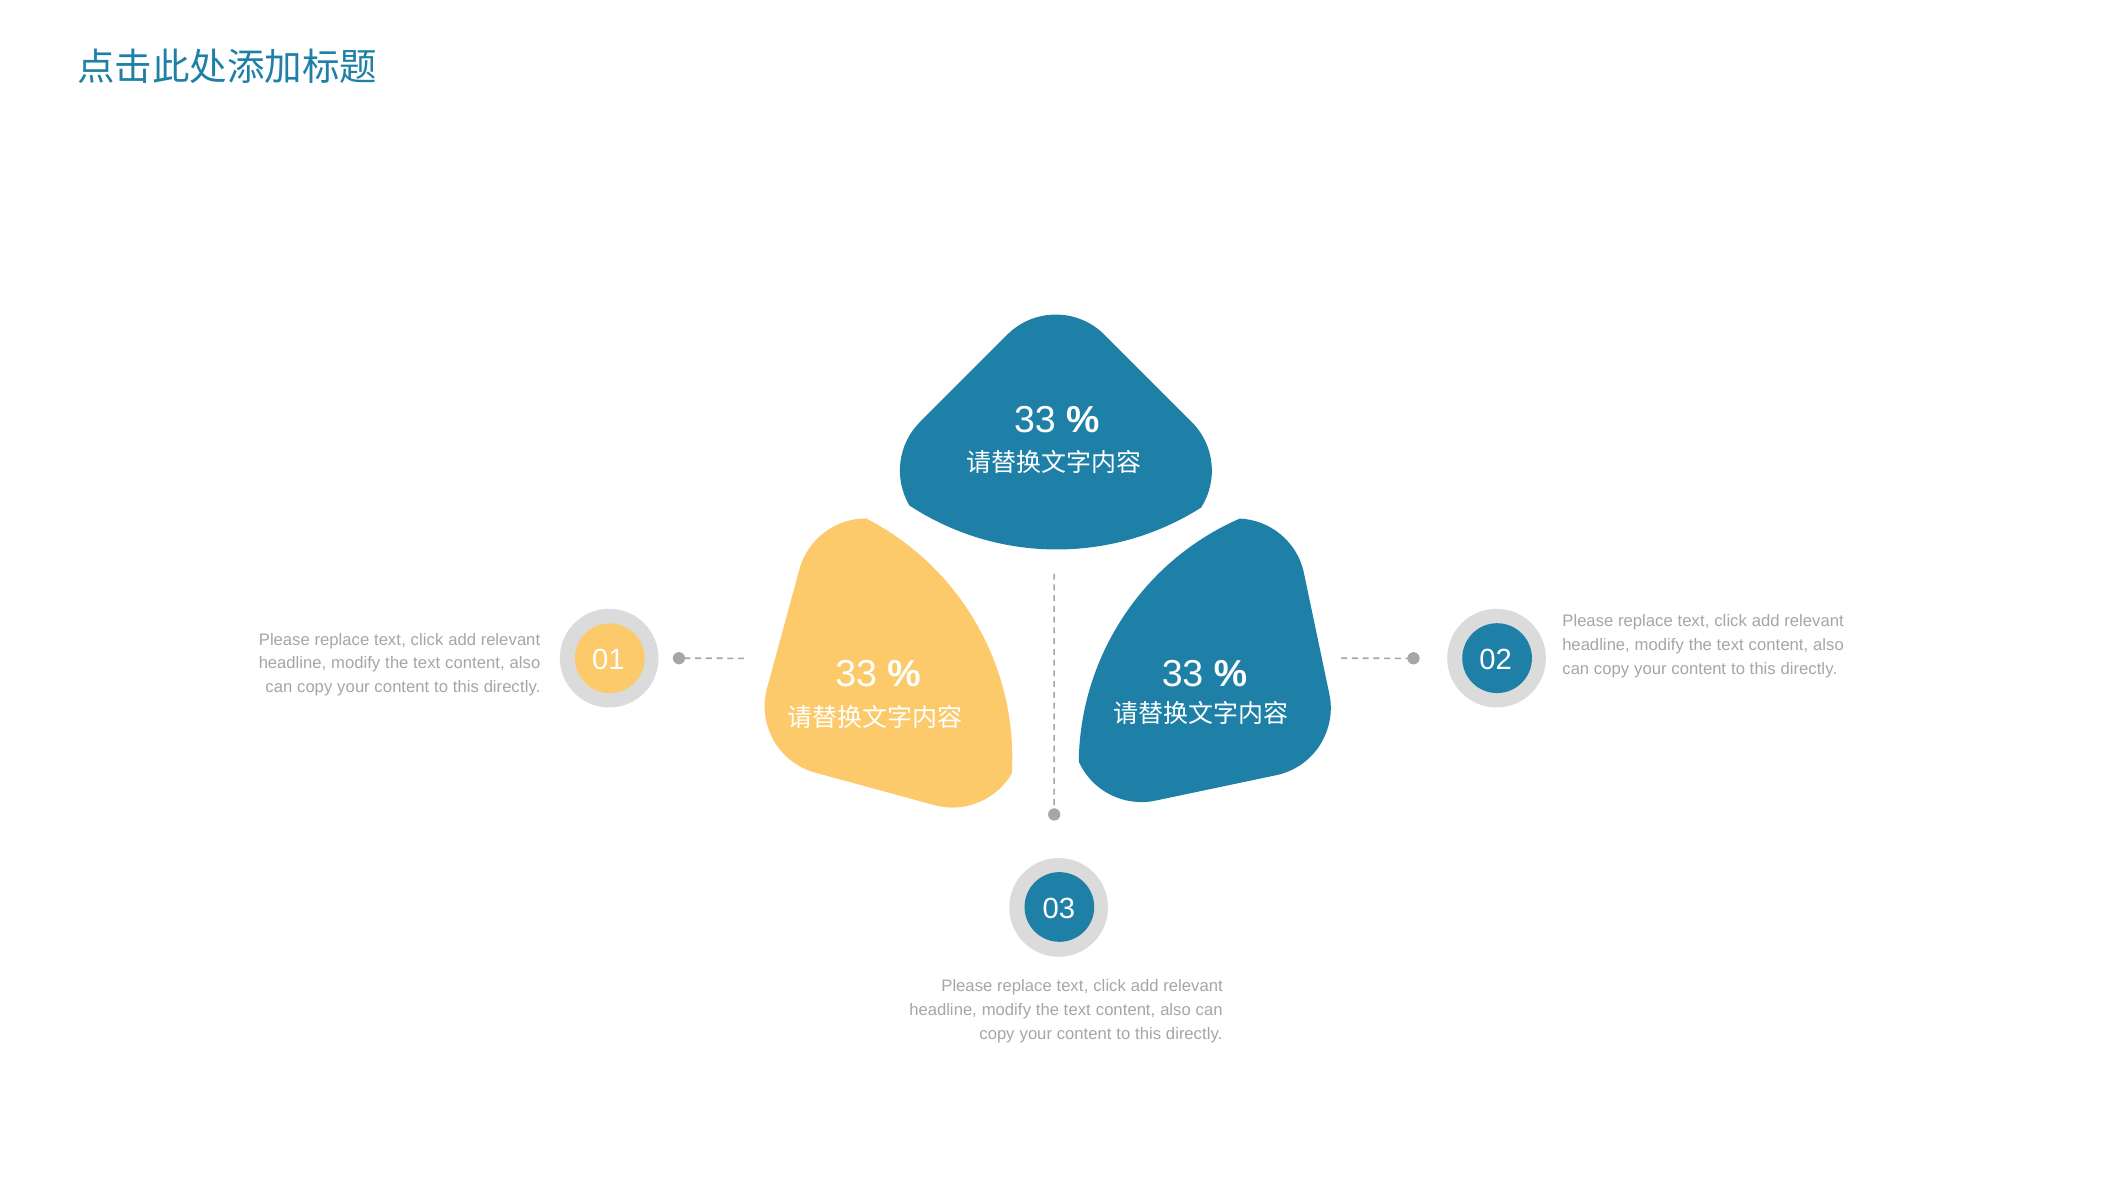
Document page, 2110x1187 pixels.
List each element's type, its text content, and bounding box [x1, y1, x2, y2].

text_box [764, 518, 1013, 808]
text_box [672, 652, 691, 665]
text_box [1462, 623, 1532, 694]
text_box 03 [1036, 884, 1083, 931]
text_box [1024, 872, 1095, 942]
text_box [1078, 518, 1331, 803]
text_box Please replace text, click add relevant headline, modify the text content, also can copy your content to this directly. [1562, 605, 1870, 678]
text_box [899, 314, 1212, 550]
text_box [1447, 608, 1546, 708]
text_box 请替换文字内容 [963, 442, 1149, 480]
text_box [1047, 807, 1061, 821]
text_box 点击此处添加标题 [62, 35, 417, 94]
text_box 02 [1473, 634, 1520, 683]
text_box [1407, 652, 1420, 665]
text_box Please replace text, click add relevant headline, modify the text content, also can copy your content to this directly. [233, 624, 541, 697]
text_box [574, 623, 645, 694]
text_box [1009, 858, 1109, 957]
text_box 01 [585, 634, 633, 683]
text_box 请替换文字内容 [784, 697, 970, 735]
text_box 33 % [803, 621, 953, 694]
text_box 请替换文字内容 [1110, 693, 1296, 731]
text_box Please replace text, click add relevant headline, modify the text content, also can copy your content to this directly. [874, 970, 1224, 1043]
text_box 33 % [1130, 621, 1279, 694]
text_box [559, 608, 659, 708]
text_box 33 % [982, 368, 1131, 441]
